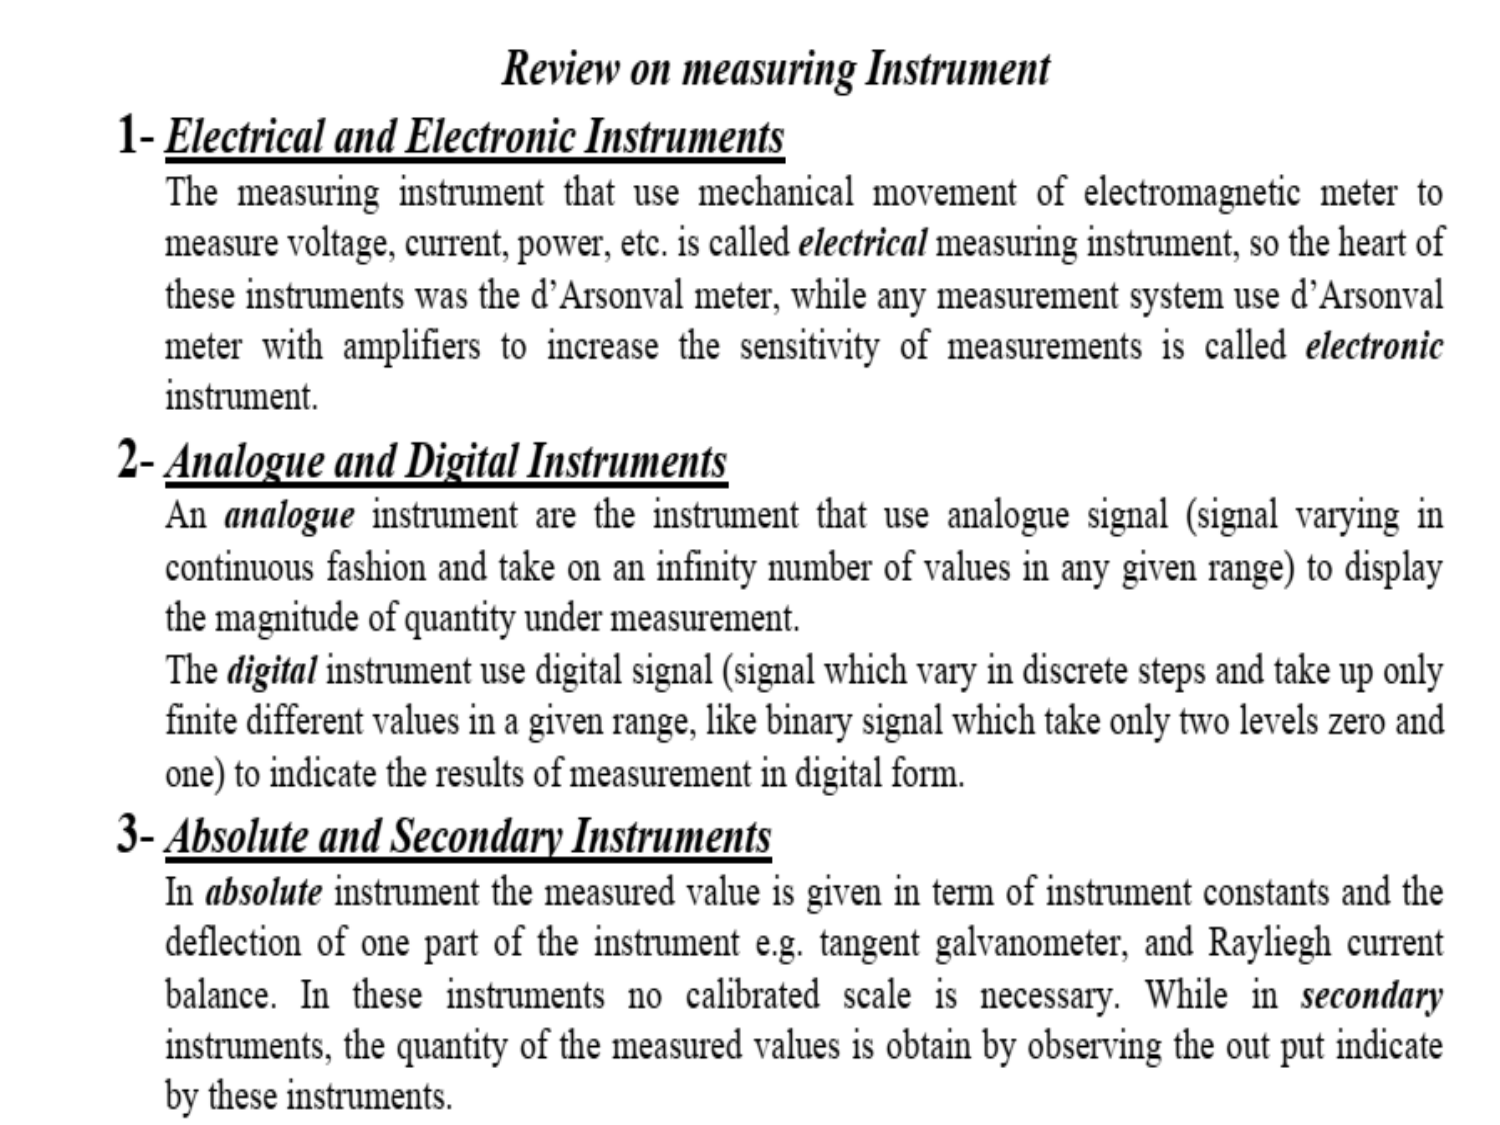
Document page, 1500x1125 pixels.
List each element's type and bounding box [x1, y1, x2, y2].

list [0, 37, 1500, 1125]
